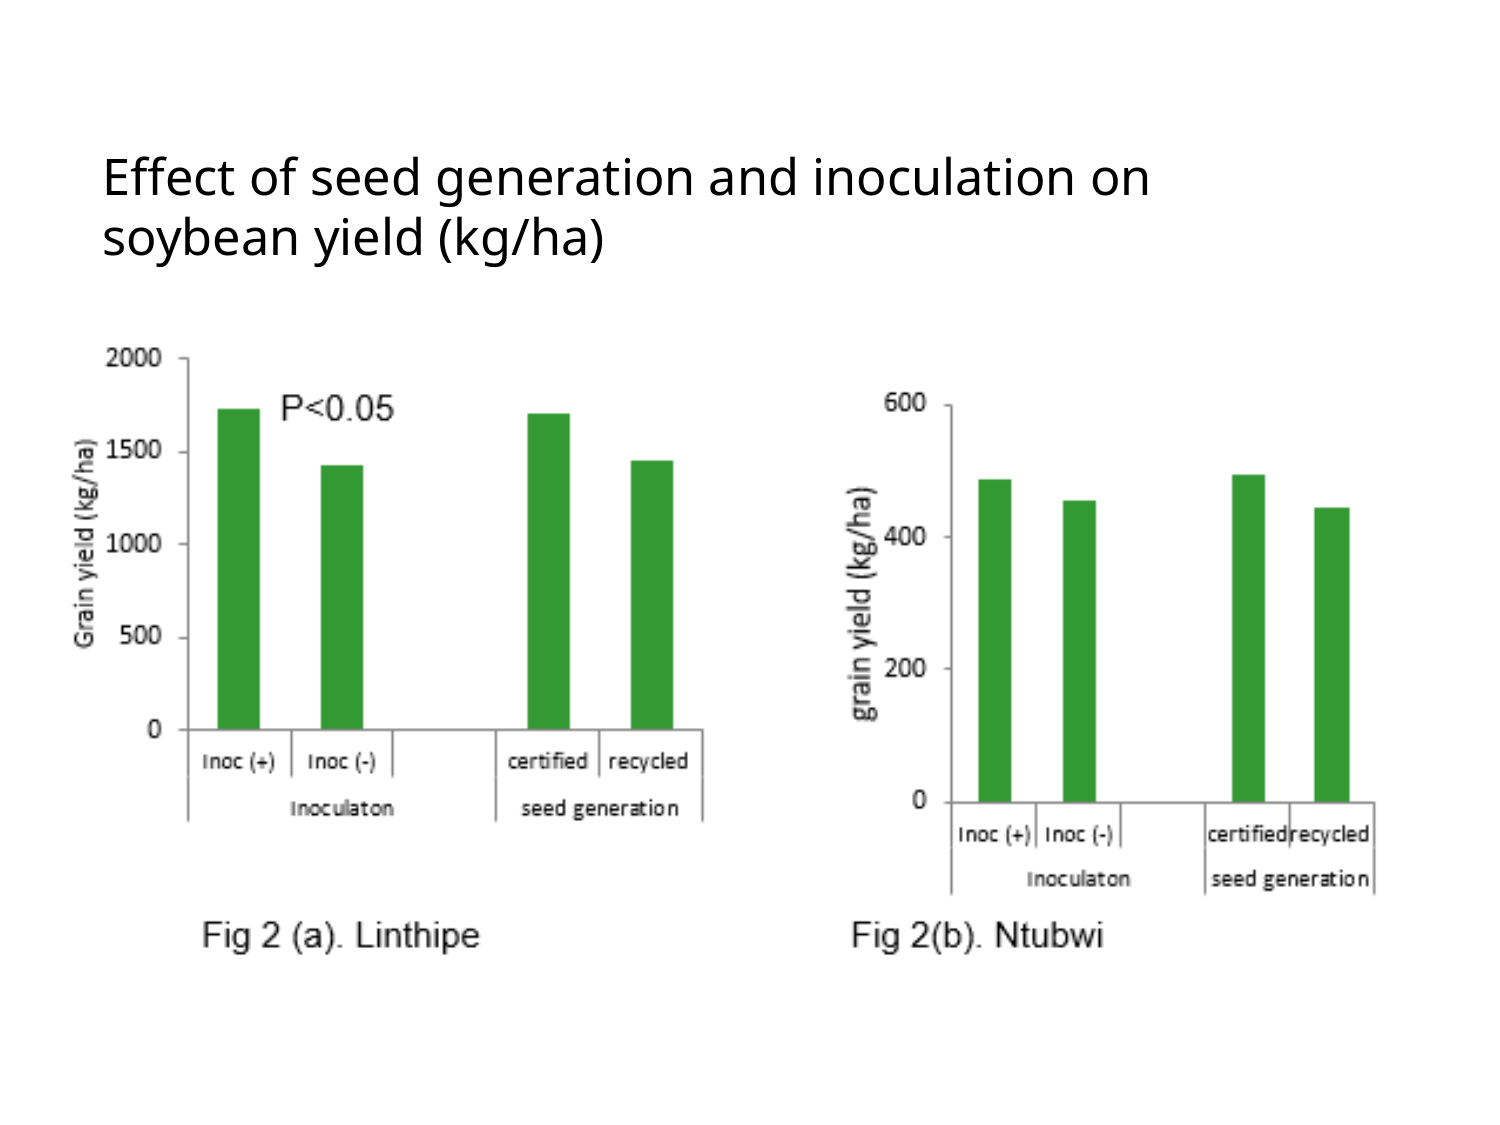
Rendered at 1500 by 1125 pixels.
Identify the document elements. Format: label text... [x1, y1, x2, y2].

picture [28, 299, 1416, 988]
subtitle Effect of seed generation and inoculation on soybean yield (kg/ha) [87, 137, 1213, 275]
